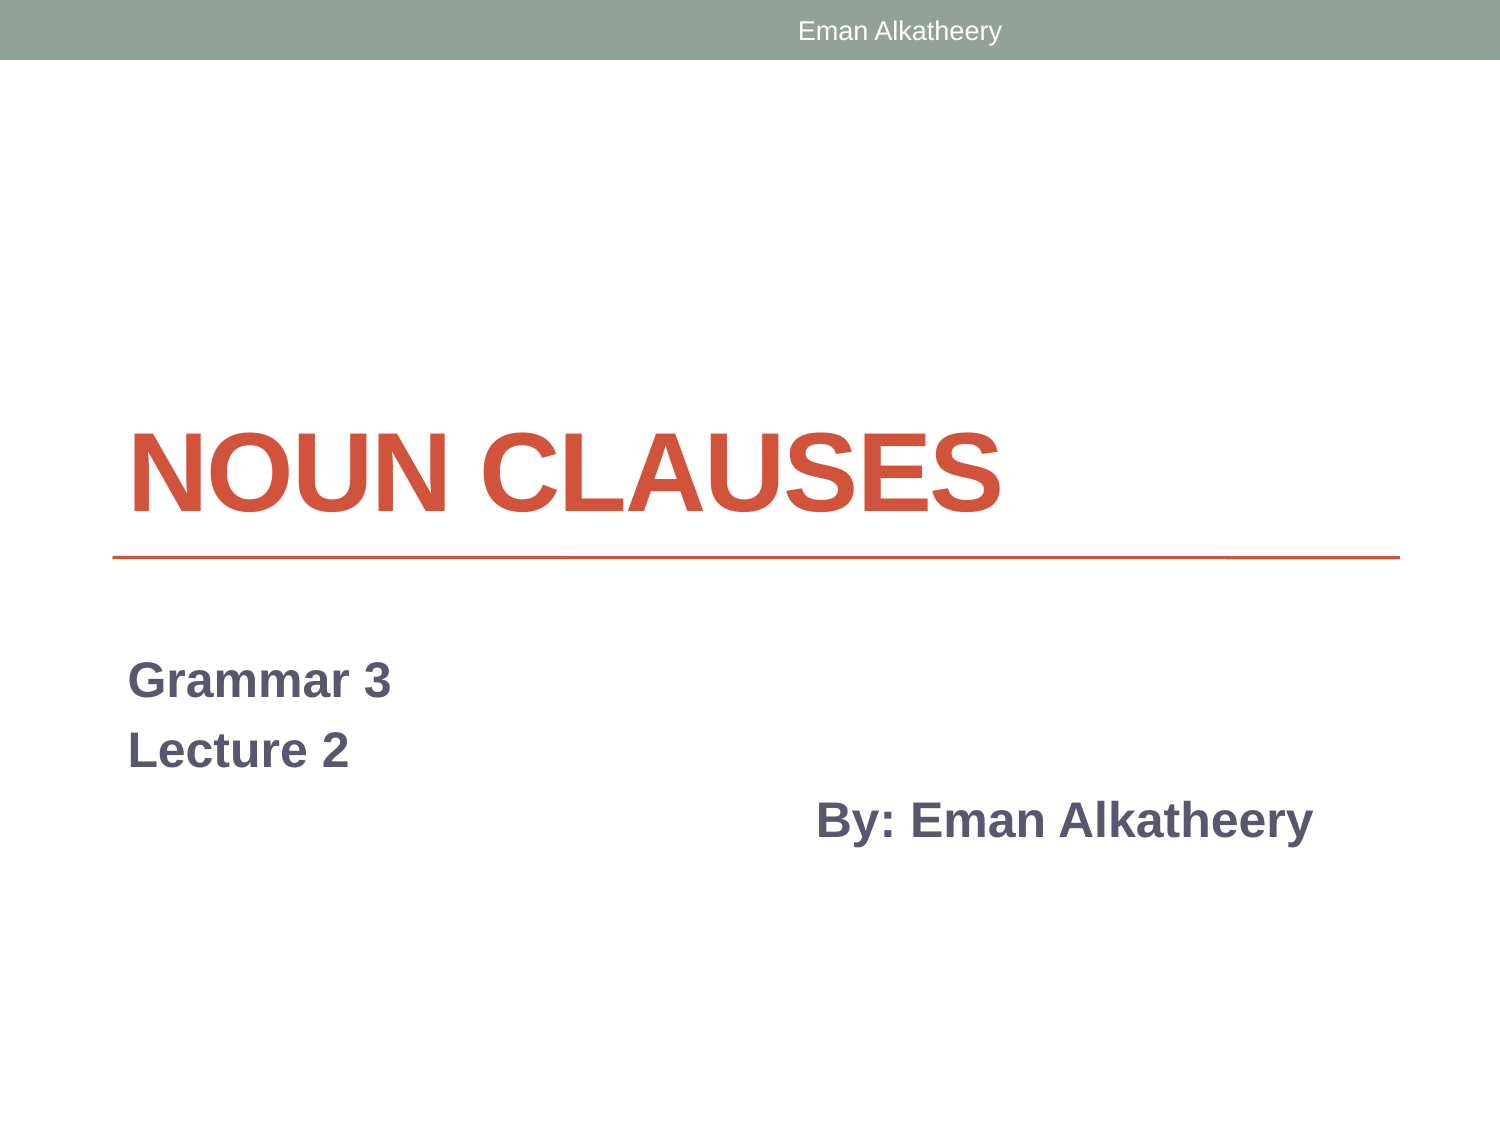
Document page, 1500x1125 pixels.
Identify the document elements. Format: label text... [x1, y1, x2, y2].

footer Eman Alkatheery [562, 3, 1238, 57]
subtitle Grammar 3 Lecture 2 By: Eman Alkatheery [112, 575, 1329, 1024]
title Noun Clauses [112, 224, 1400, 542]
